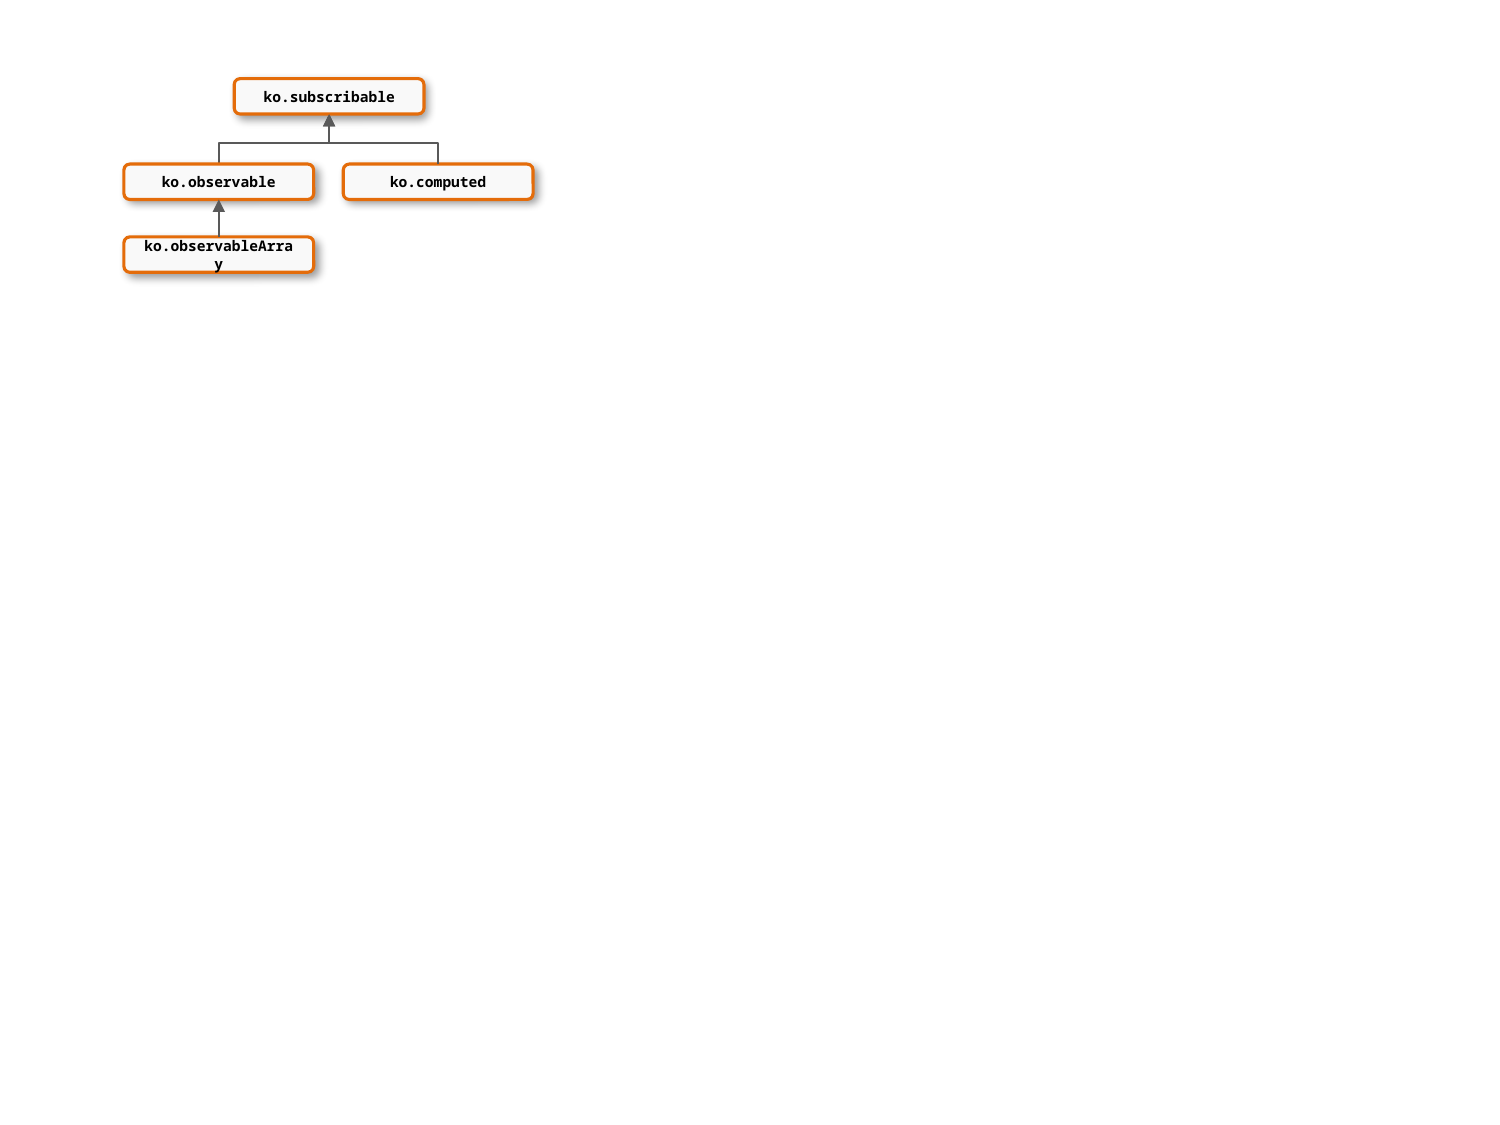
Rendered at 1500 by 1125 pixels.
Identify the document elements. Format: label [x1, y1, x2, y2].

text_box [123, 78, 534, 273]
